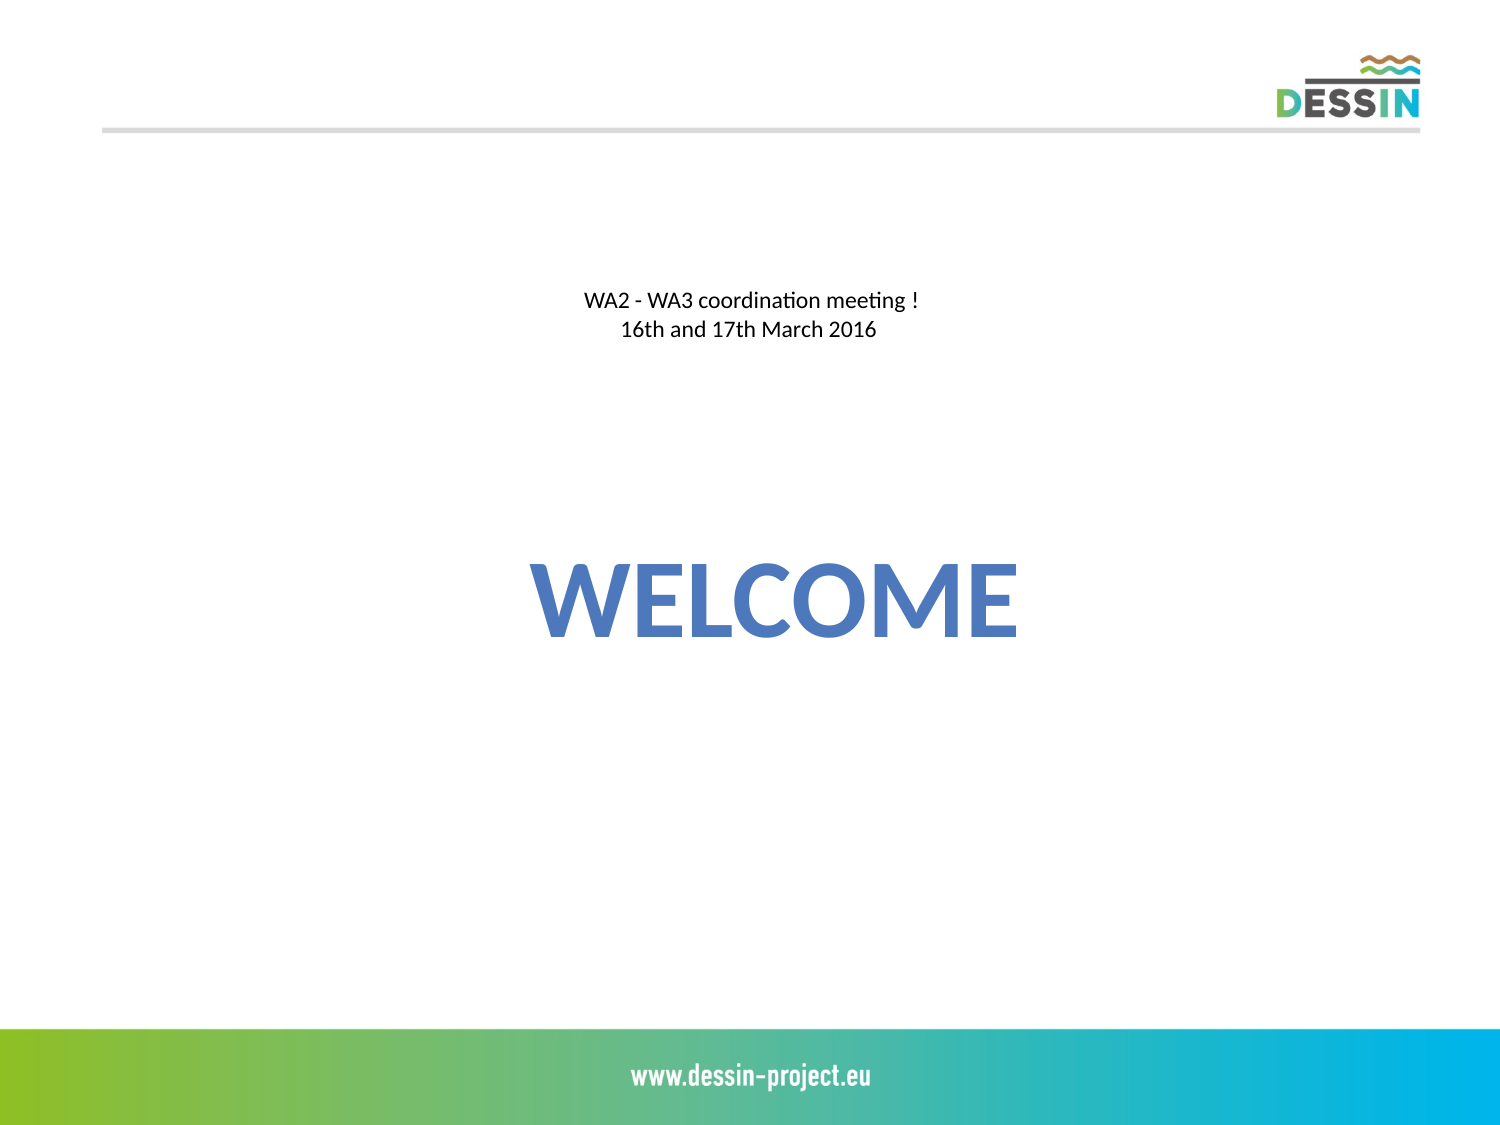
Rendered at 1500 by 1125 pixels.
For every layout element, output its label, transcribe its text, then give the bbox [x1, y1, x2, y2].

picture [0, 0, 1500, 1125]
text_box WELCOME [371, 517, 1179, 668]
title WA2 - WA3 coordination meeting ! 16th and 17th March 2016 [76, 219, 1427, 408]
